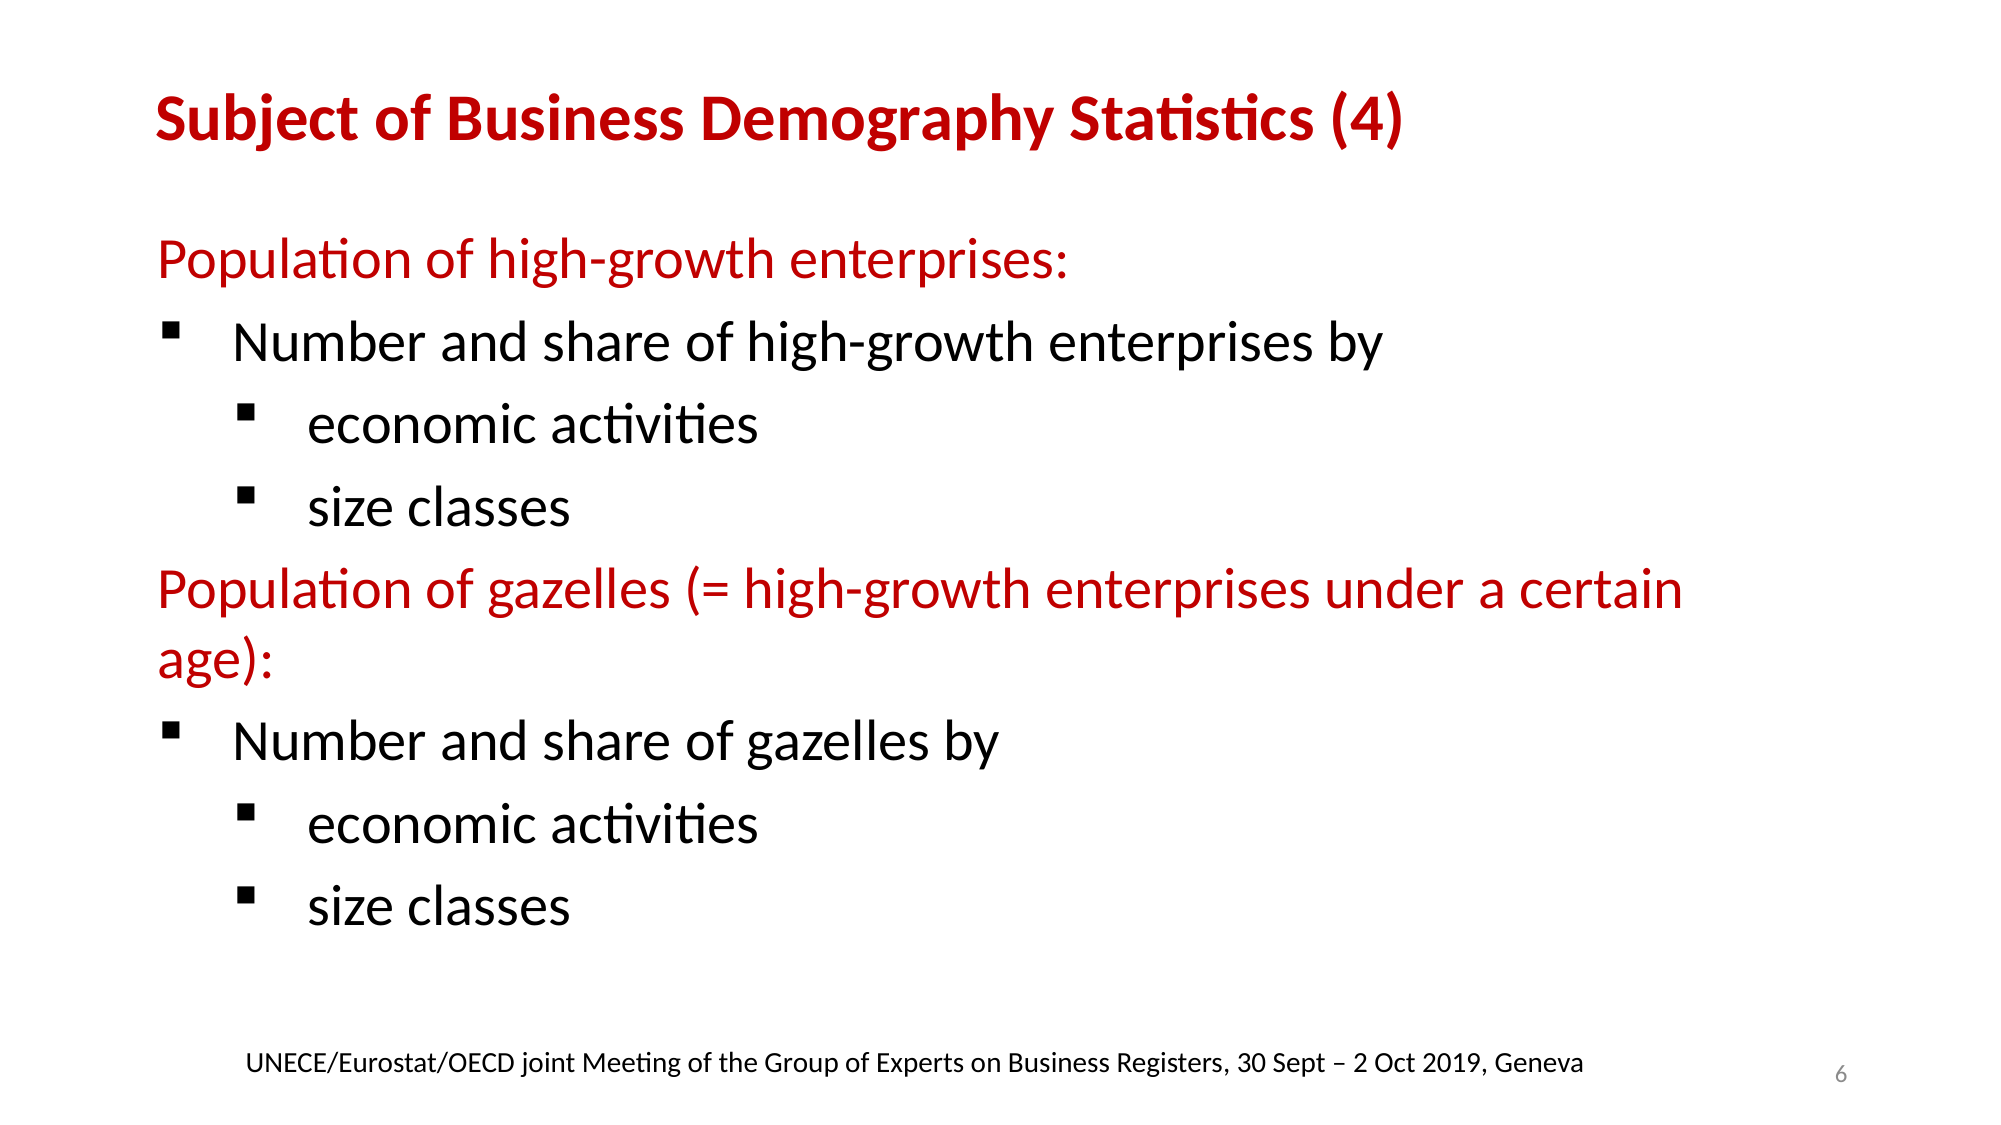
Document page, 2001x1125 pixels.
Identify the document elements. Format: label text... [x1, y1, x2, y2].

text_box Population of high-growth enterprises: Number and share of high-growth enterprises by economic activities size classes Population of gazelles (= high-growth enterprises under a certain age): Number and share of gazelles by economic activities size classes [142, 212, 1808, 945]
title Subject of Business Demography Statistics (4) [140, 71, 1646, 167]
slide_number 6 [1412, 1042, 1863, 1103]
footer UNECE/Eurostat/OECD joint Meeting of the Group of Experts on Business Registers, 30 Sept – 2 Oct 2019, Geneva [185, 1030, 1646, 1091]
